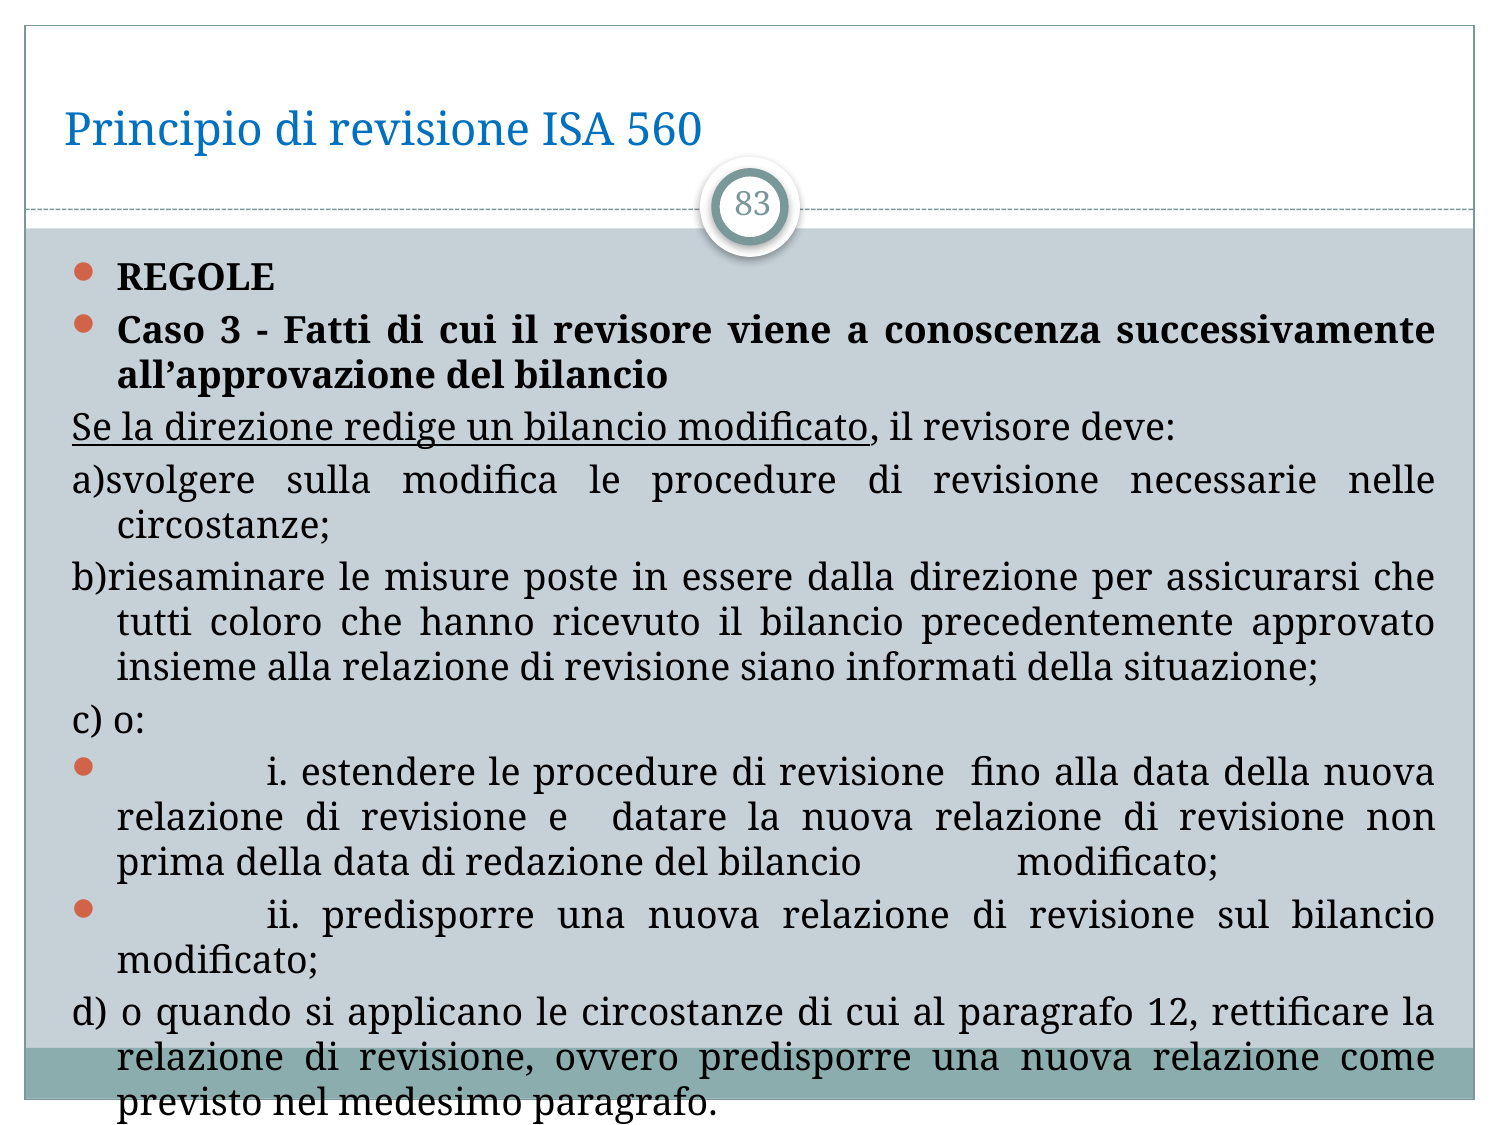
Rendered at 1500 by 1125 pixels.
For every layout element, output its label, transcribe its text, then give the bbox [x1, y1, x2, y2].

list REGOLE Caso 3 - Fatti di cui il revisore viene a conoscenza successivamente all’approvazione del bilancio Se la direzione redige un bilancio modificato, il revisore deve: a)svolgere sulla modifica le procedure di revisione necessarie nelle circostanze; b)riesaminare le misure poste in essere dalla direzione per assicurarsi che tutti coloro che hanno ricevuto il bilancio precedentemente approvato insieme alla relazione di revisione siano informati della situazione; c) o: i. estendere le procedure di revisione fino alla data della nuova relazione di revisione e datare la nuova relazione di revisione non prima della data di redazione del bilancio modificato; ii. predisporre una nuova relazione di revisione sul bilancio modificato; d) o quando si applicano le circostanze di cui al paragrafo 12, rettificare la relazione di revisione, ovvero predisporre una nuova relazione come previsto nel medesimo paragrafo. [56, 245, 1452, 996]
title Principio di revisione ISA 560 [49, 37, 1450, 162]
slide_number 83 [715, 168, 791, 241]
